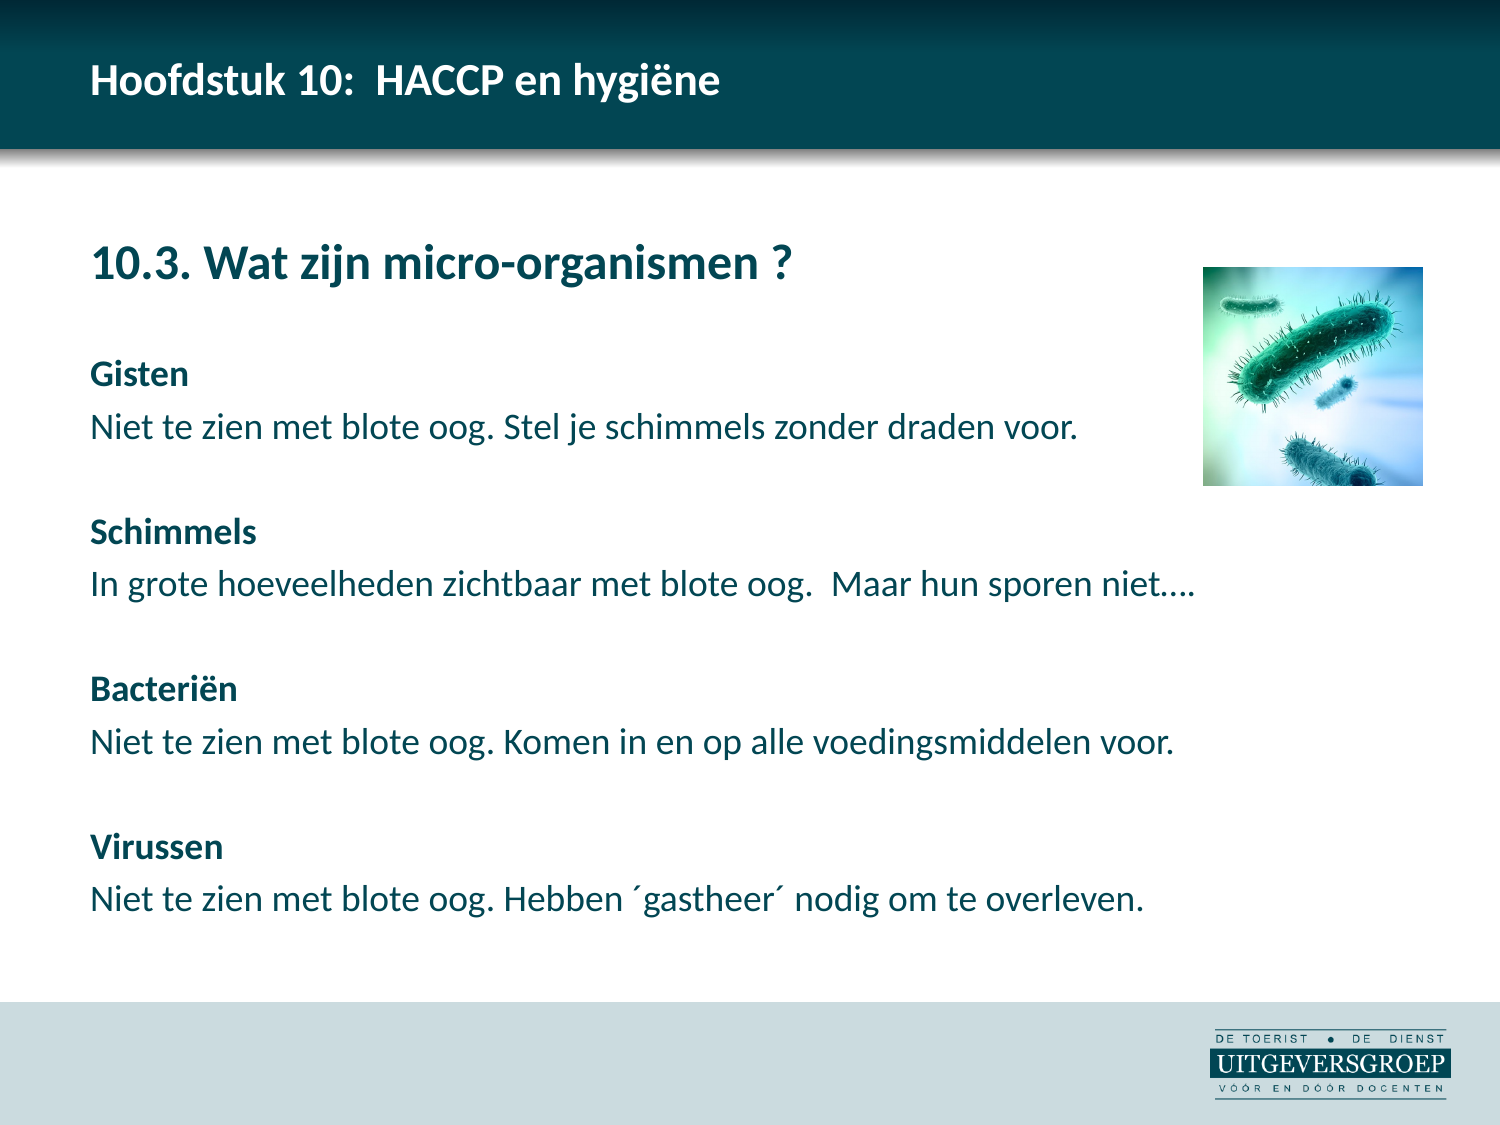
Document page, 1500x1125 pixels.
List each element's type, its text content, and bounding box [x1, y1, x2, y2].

picture [1203, 266, 1423, 487]
title Hoofdstuk 10: HACCP en hygiëne [75, 0, 1425, 172]
picture [1210, 1021, 1451, 1106]
list 10.3. Wat zijn micro-organismen ? Gisten Niet te zien met blote oog. Stel je schimmels zonder draden voor. Schimmels In grote hoeveelheden zichtbaar met blote oog. Maar hun sporen niet…. Bacteriën Niet te zien met blote oog. Komen in en op alle voedingsmiddelen voor. Virussen Niet te zien met blote oog. Hebben ´gastheer´ nodig om te overleven. [75, 221, 1425, 965]
picture [1348, 476, 1369, 487]
